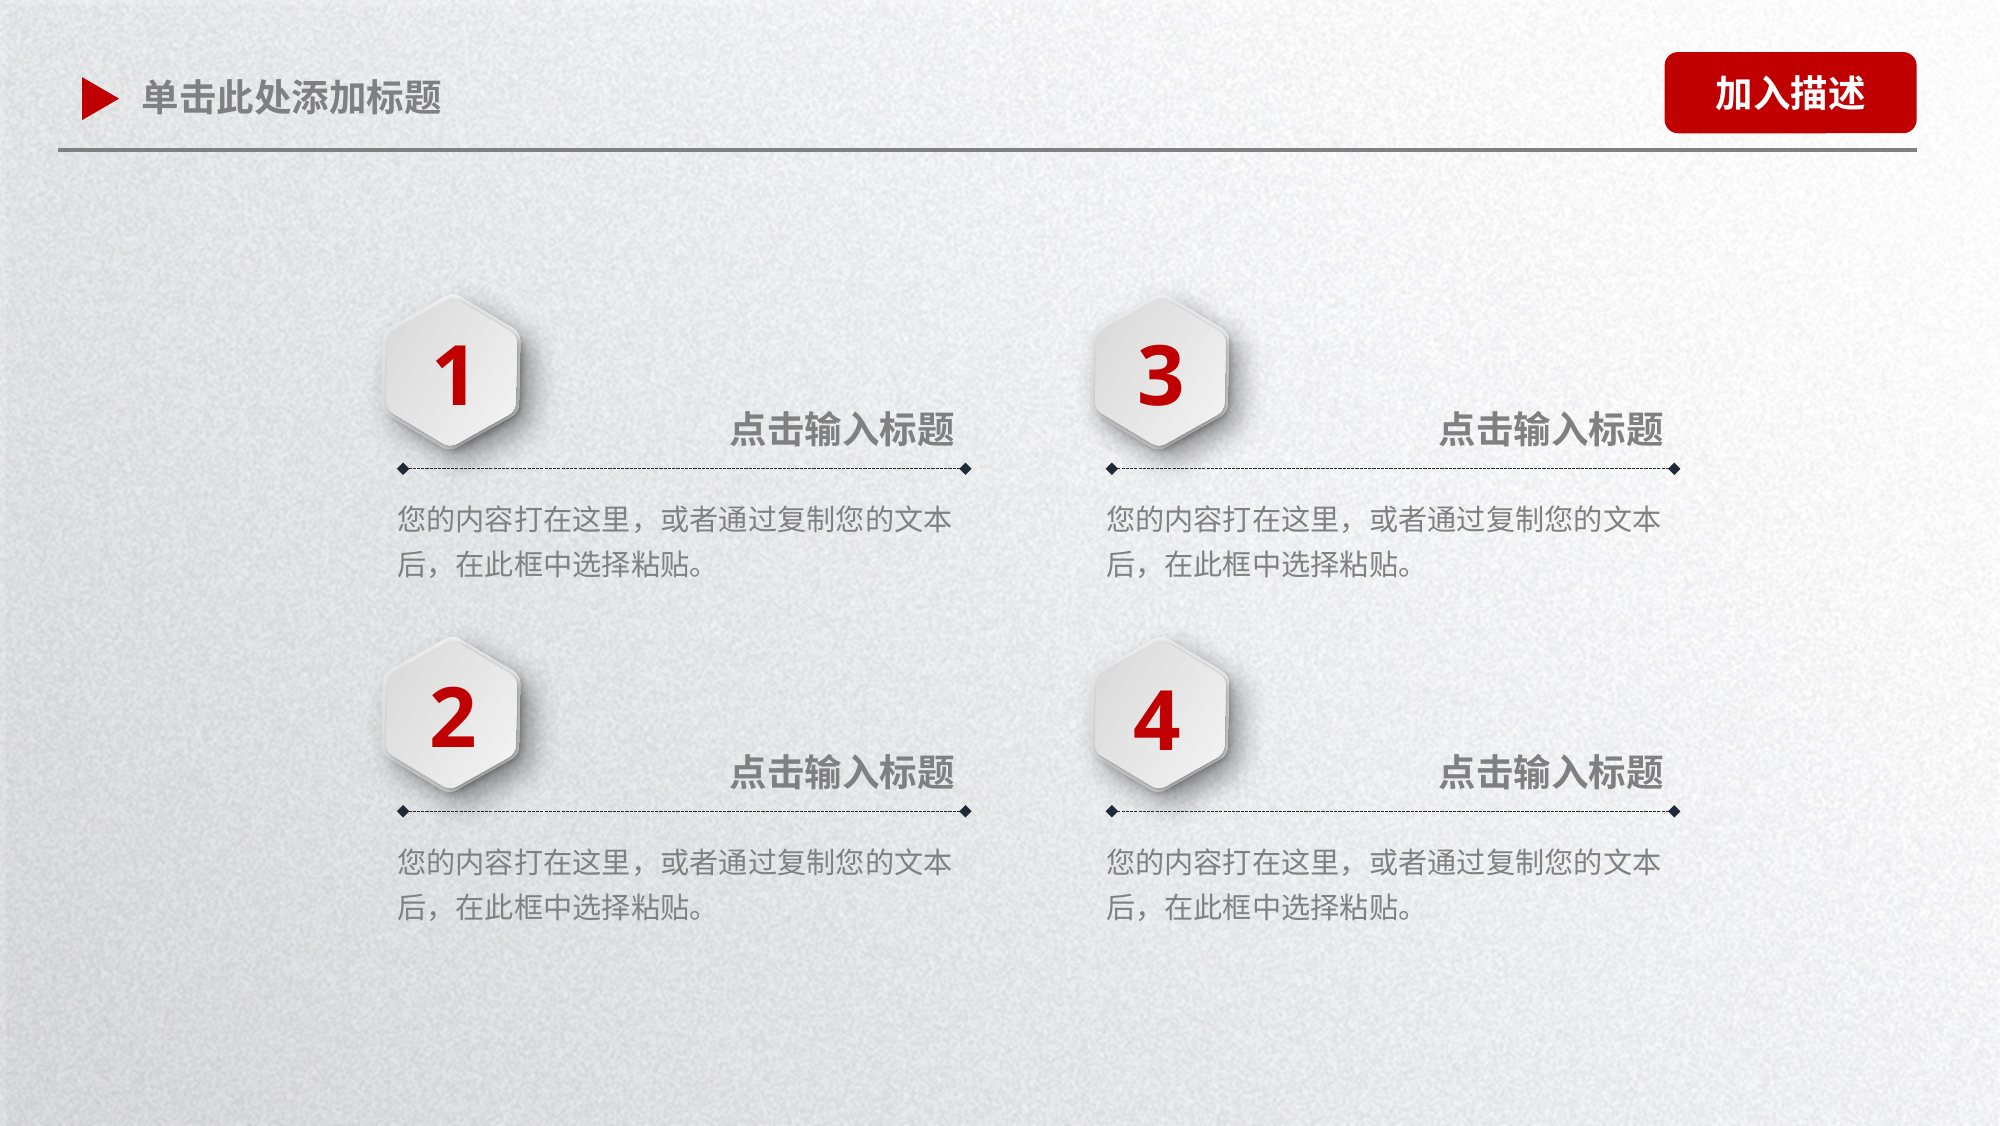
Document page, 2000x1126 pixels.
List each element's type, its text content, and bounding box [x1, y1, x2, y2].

text_box 点击输入标题 [715, 741, 970, 801]
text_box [374, 302, 528, 441]
text_box 您的内容打在这里，或者通过复制您的文本后，在此框中选择粘贴。 [382, 826, 995, 932]
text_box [374, 645, 528, 784]
text_box 点击输入标题 [1423, 741, 1679, 801]
text_box 您的内容打在这里，或者通过复制您的文本后，在此框中选择粘贴。 [382, 483, 995, 590]
text_box 点击输入标题 [1423, 398, 1679, 459]
text_box 您的内容打在这里，或者通过复制您的文本后，在此框中选择粘贴。 [1091, 826, 1704, 932]
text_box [1082, 645, 1237, 784]
text_box 点击输入标题 [715, 398, 970, 459]
picture [0, 0, 2000, 1126]
text_box 您的内容打在这里，或者通过复制您的文本后，在此框中选择粘贴。 [1091, 483, 1704, 590]
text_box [1082, 302, 1237, 441]
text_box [58, 51, 1917, 150]
